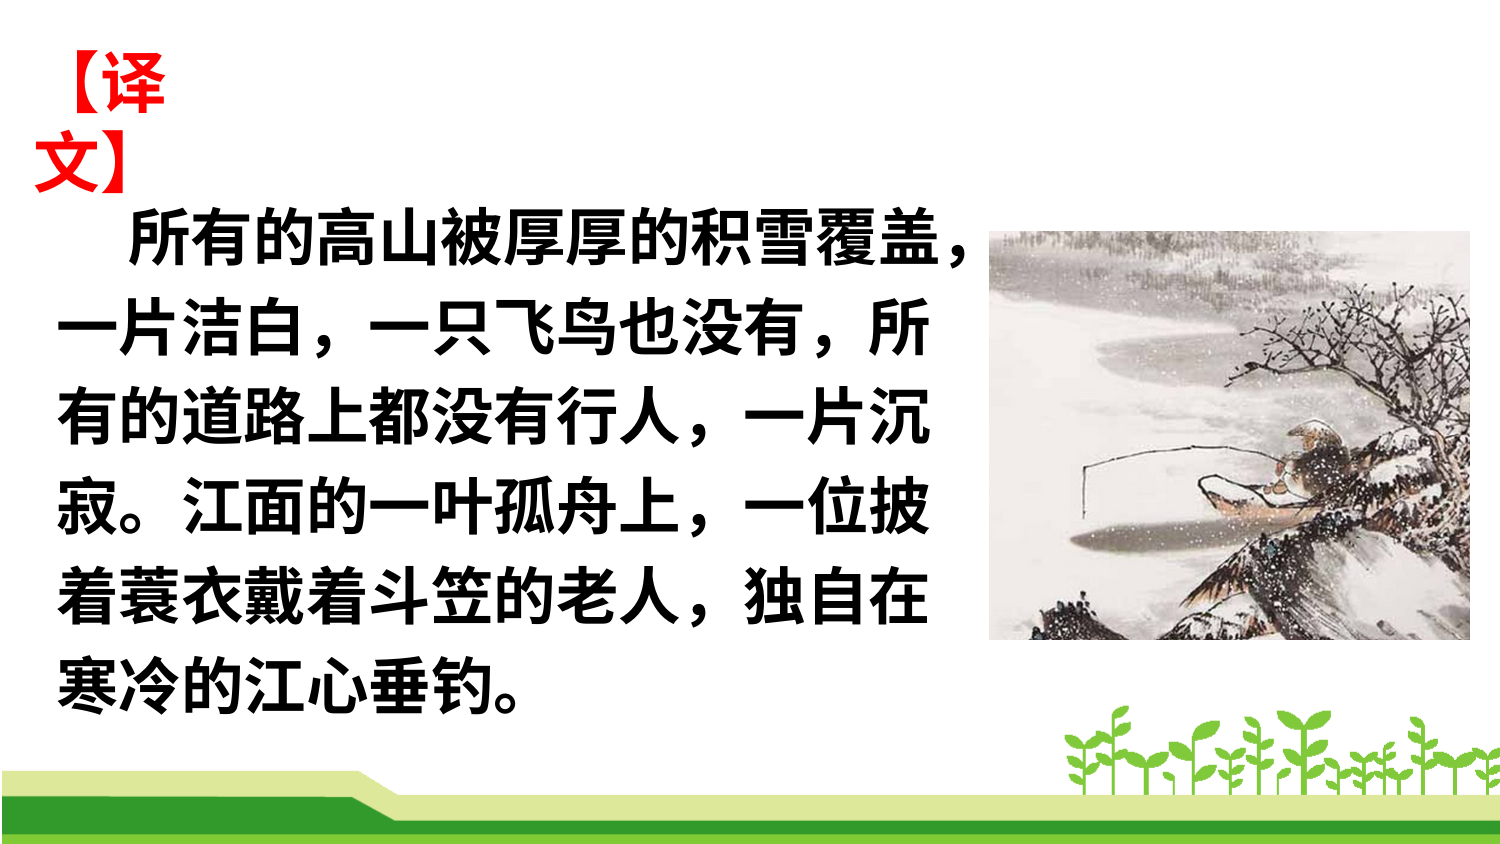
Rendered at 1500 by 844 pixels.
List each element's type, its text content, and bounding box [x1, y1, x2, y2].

text_box 所有的高山被厚厚的积雪覆盖，一片洁白，一只飞鸟也没有，所有的道路上都没有行人，一片沉寂。江面的一叶孤舟上，一位披着蓑衣戴着斗笠的老人，独自在寒冷的江心垂钓。 [41, 175, 968, 730]
text_box 【译文】 [19, 33, 310, 208]
picture [0, 0, 1500, 844]
